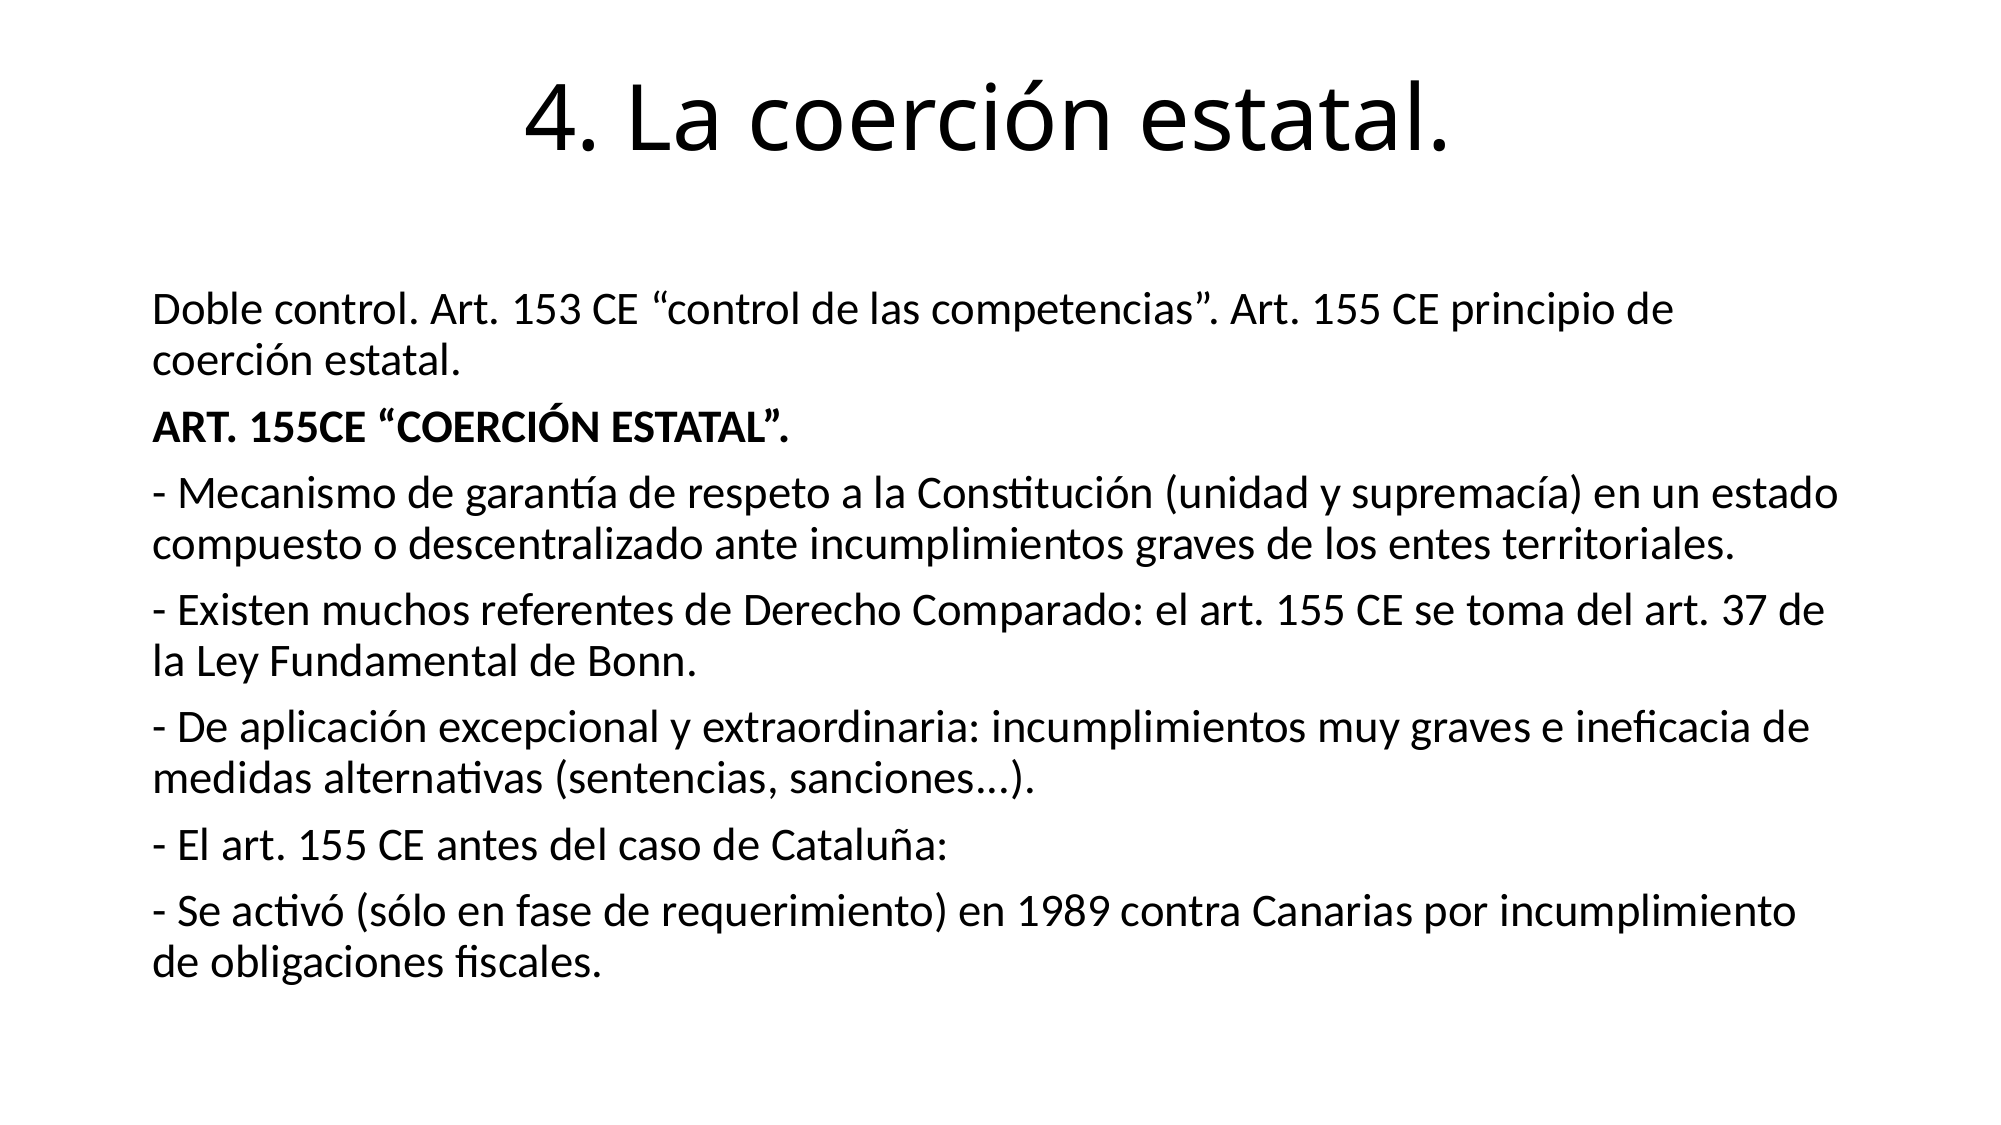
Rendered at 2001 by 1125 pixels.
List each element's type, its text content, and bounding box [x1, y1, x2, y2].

title 4. La coerción estatal. [137, 31, 1863, 211]
list Doble control. Art. 153 CE “control de las competencias”. Art. 155 CE principio de coerción estatal. ART. 155CE “COERCIÓN ESTATAL”. - Mecanismo de garantía de respeto a la Constitución (unidad y supremacía) en un estado compuesto o descentralizado ante incumplimientos graves de los entes territoriales. - Existen muchos referentes de Derecho Comparado: el art. 155 CE se toma del art. 37 de la Ley Fundamental de Bonn. - De aplicación excepcional y extraordinaria: incumplimientos muy graves e ineficacia de medidas alternativas (sentencias, sanciones...). - El art. 155 CE antes del caso de Cataluña: - Se activó (sólo en fase de requerimiento) en 1989 contra Canarias por incumplimiento de obligaciones fiscales. [137, 277, 1863, 1046]
